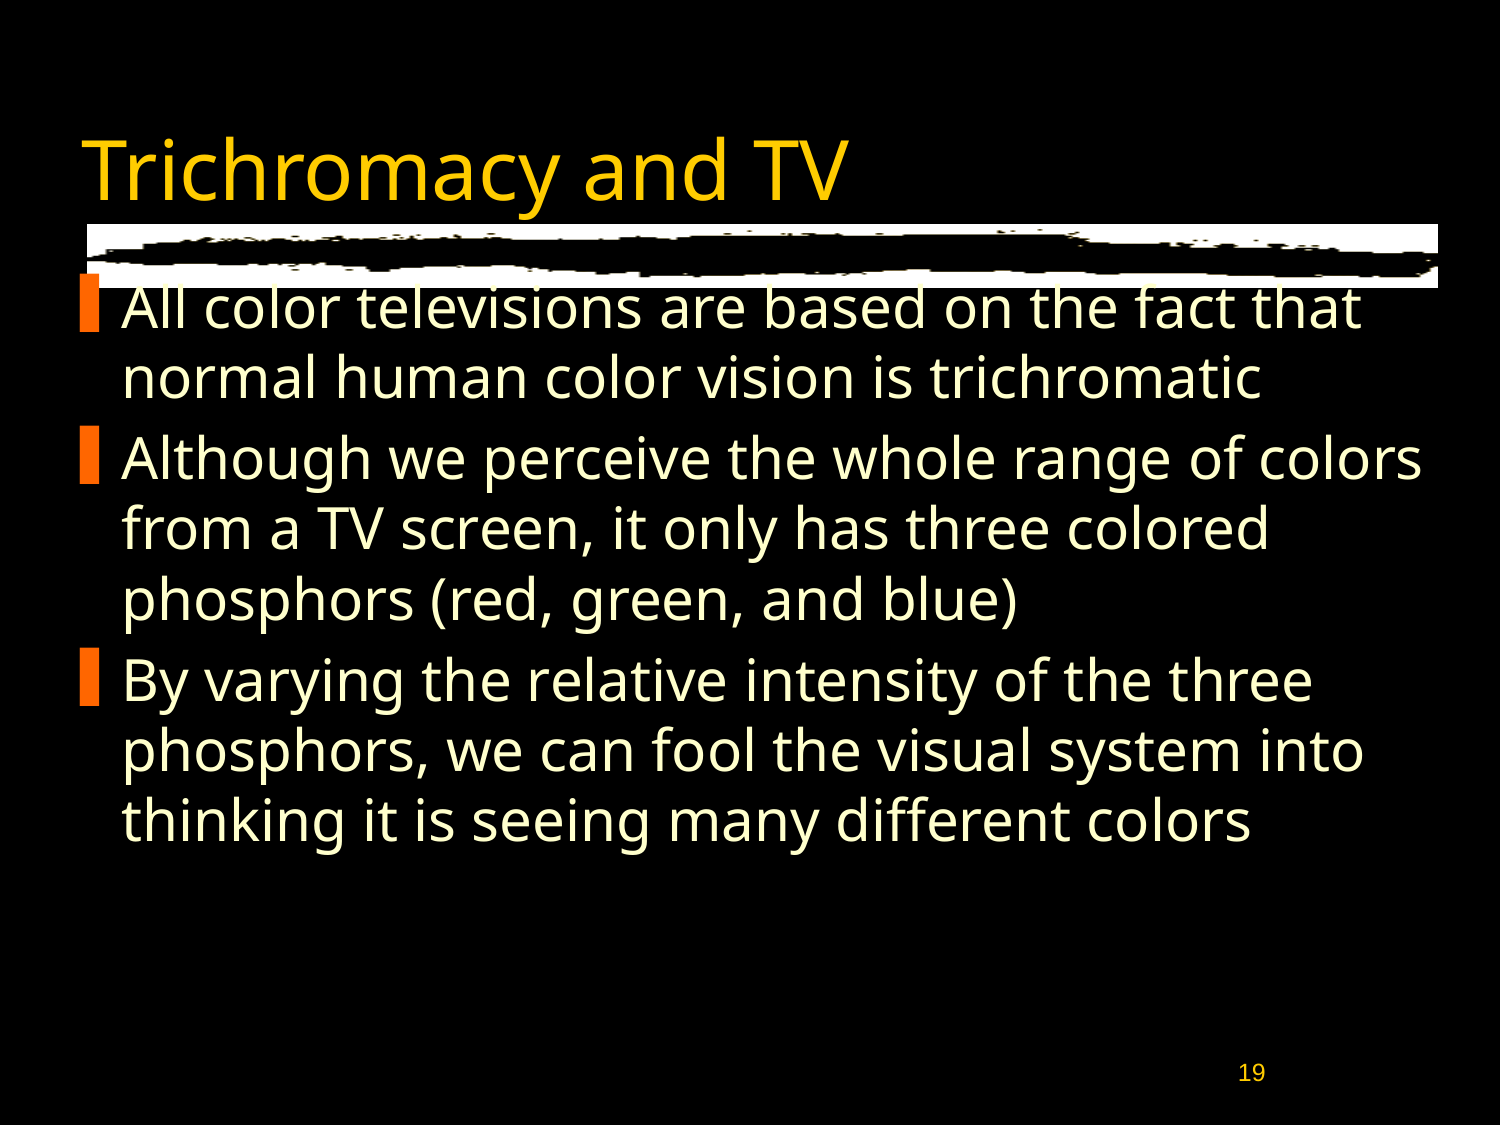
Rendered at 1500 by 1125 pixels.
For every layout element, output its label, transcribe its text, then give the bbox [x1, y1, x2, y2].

list All color televisions are based on the fact that normal human color vision is trichromatic Although we perceive the whole range of colors from a TV screen, it only has three colored phosphors (red, green, and blue) By varying the relative intensity of the three phosphors, we can fool the visual system into thinking it is seeing many different colors [49, 262, 1476, 948]
title Trichromacy and TV [66, 37, 1342, 226]
